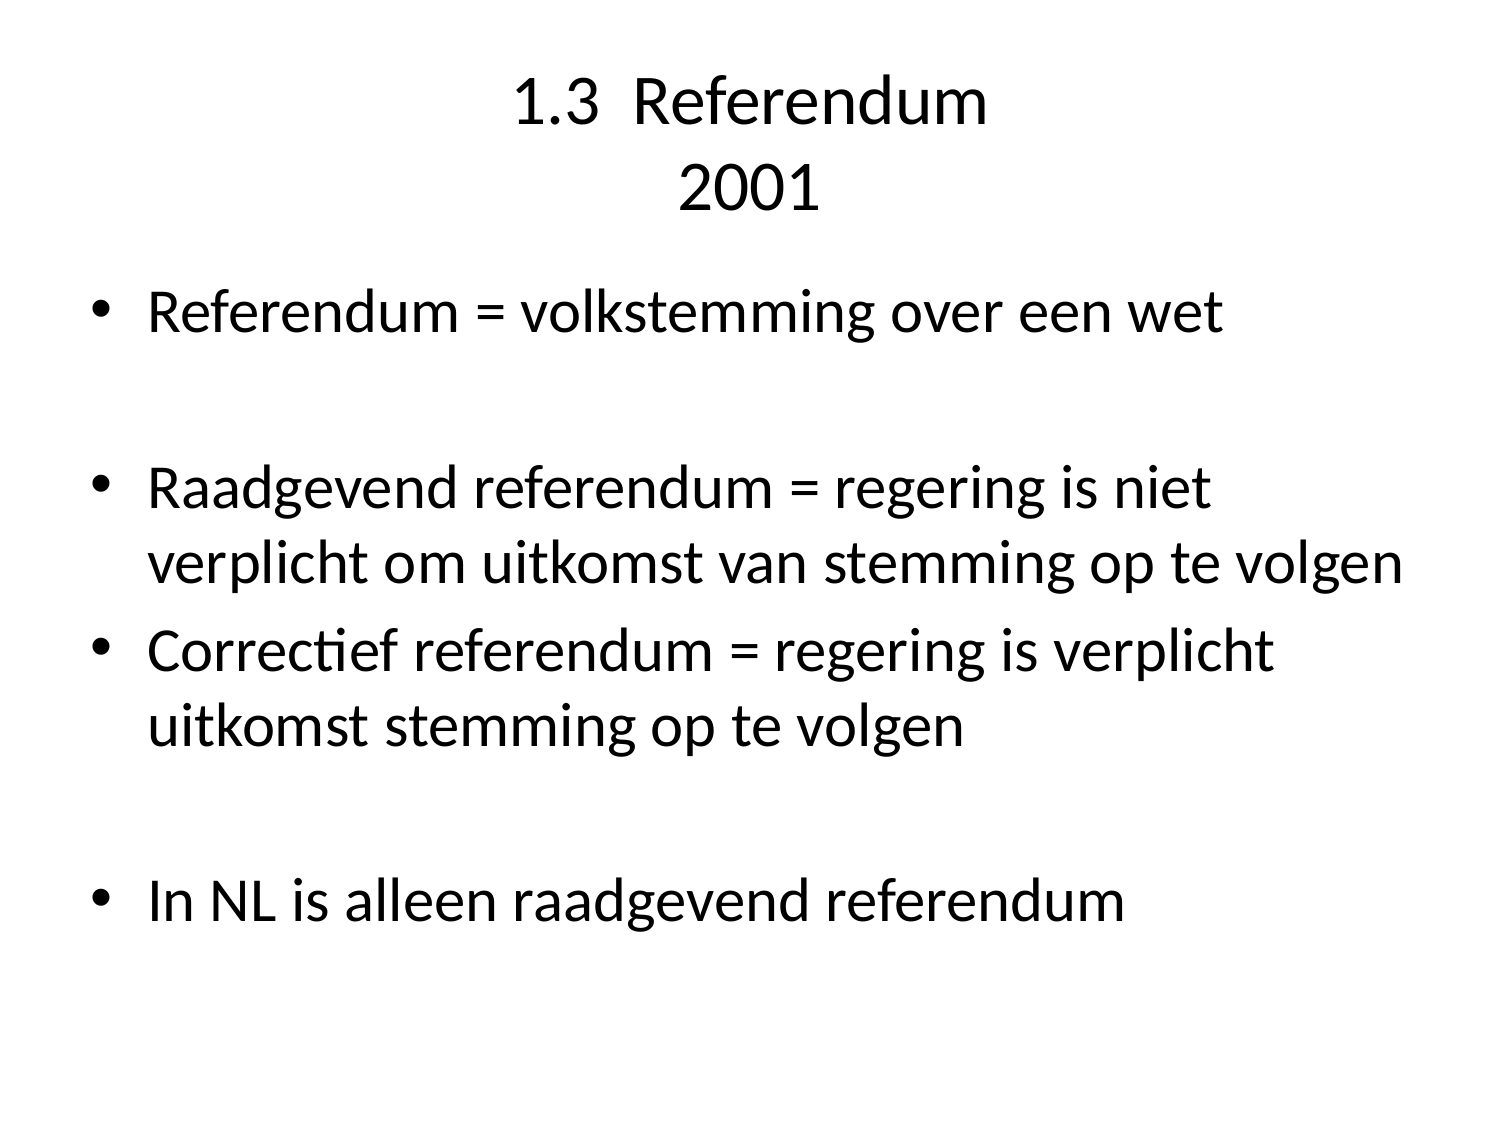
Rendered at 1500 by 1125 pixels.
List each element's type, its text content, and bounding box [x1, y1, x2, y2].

title 1.3 Referendum 2001 [75, 45, 1425, 233]
list Referendum = volkstemming over een wet Raadgevend referendum = regering is niet verplicht om uitkomst van stemming op te volgen Correctief referendum = regering is verplicht uitkomst stemming op te volgen In NL is alleen raadgevend referendum [75, 262, 1425, 1005]
